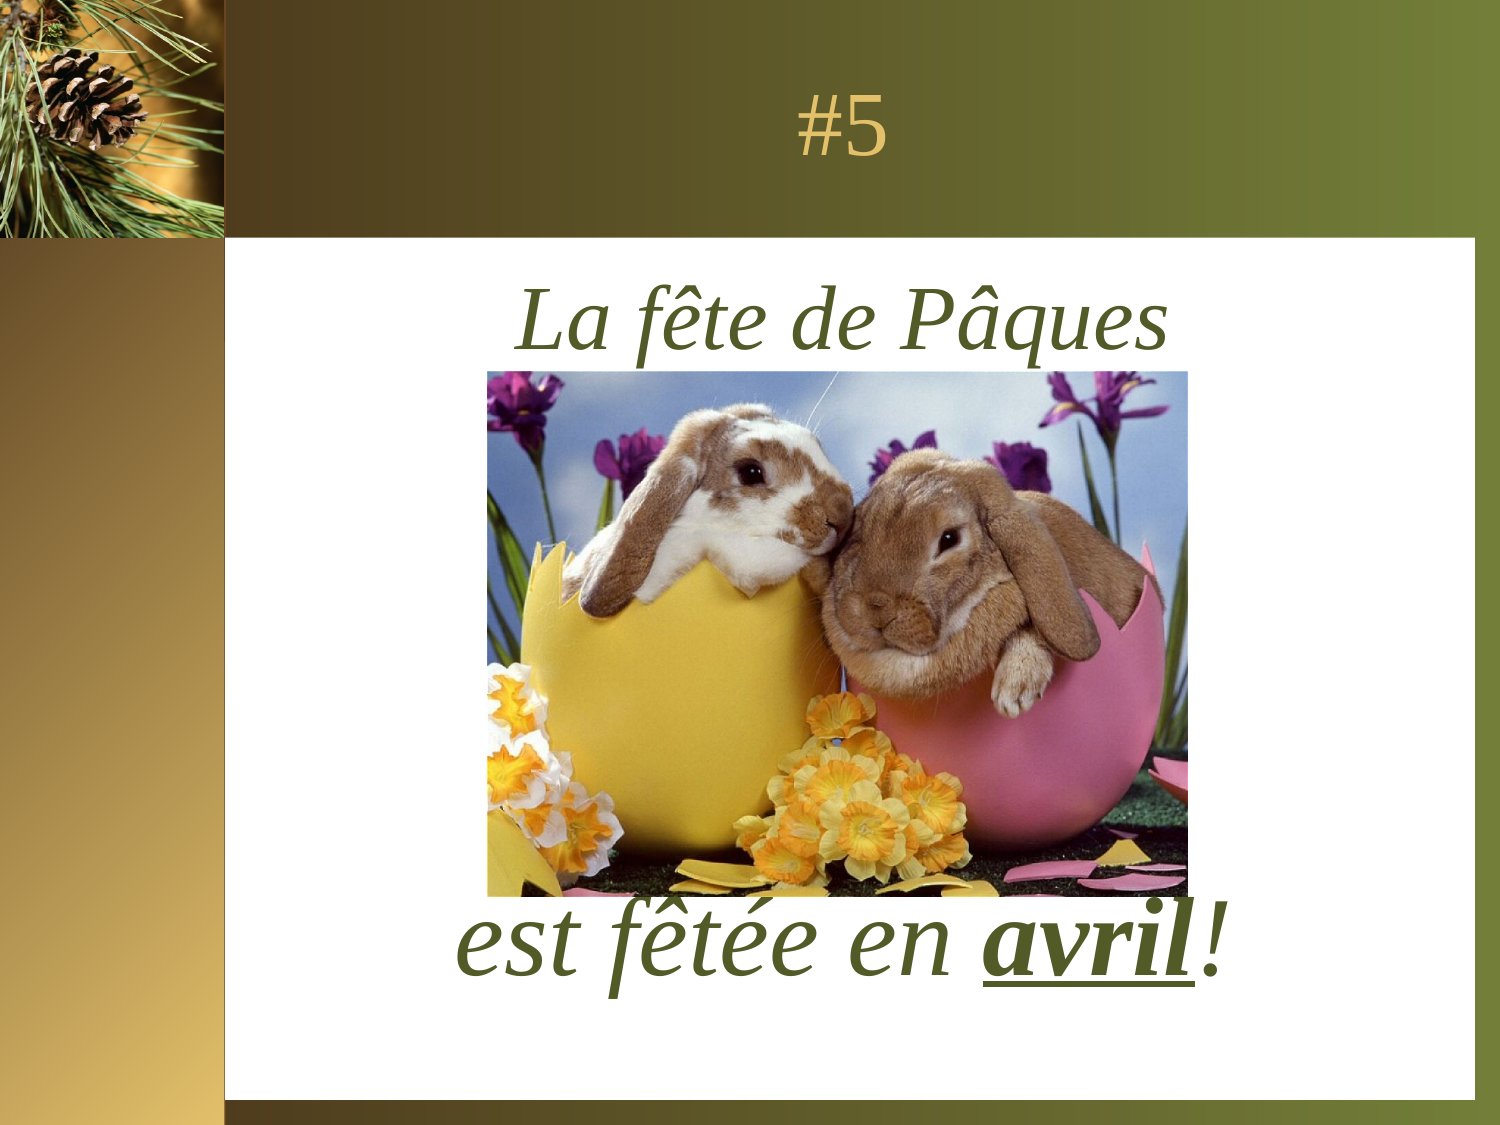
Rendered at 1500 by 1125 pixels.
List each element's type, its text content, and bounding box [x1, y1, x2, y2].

picture [0, 0, 224, 238]
title #5 [249, 24, 1438, 213]
list La fête de Pâques est fêtée en avril! [249, 249, 1438, 1088]
picture [487, 371, 1188, 898]
